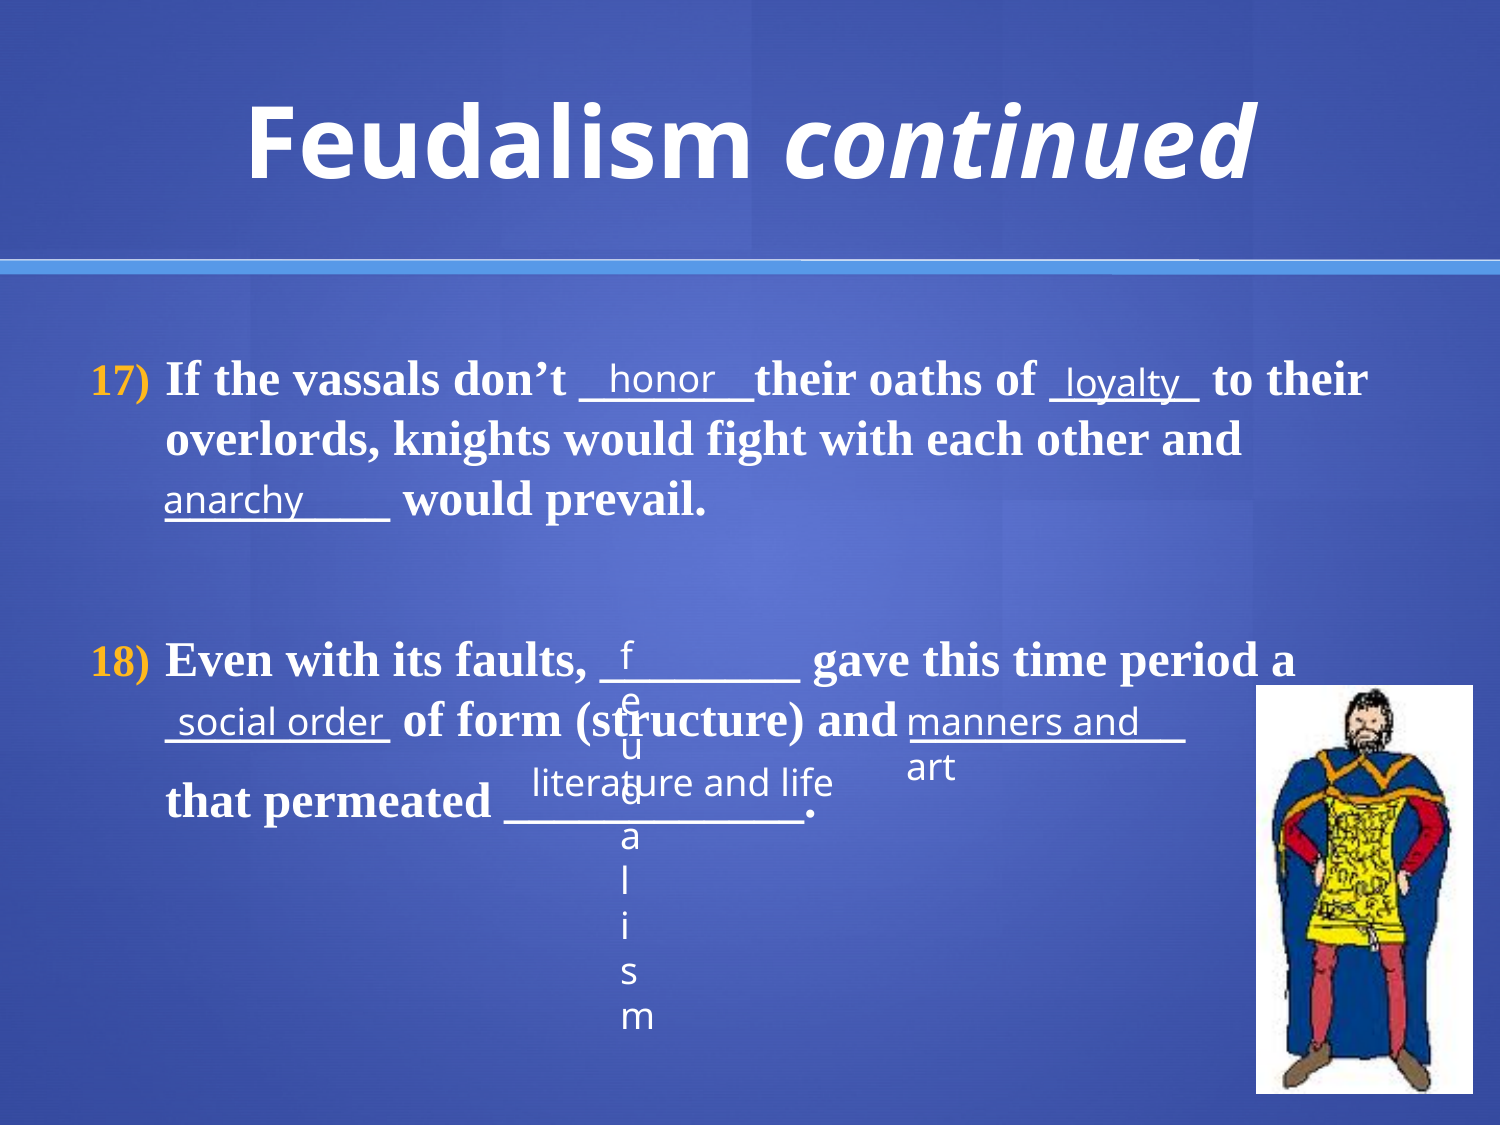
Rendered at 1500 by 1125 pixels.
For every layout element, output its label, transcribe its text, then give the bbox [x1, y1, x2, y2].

text_box loyalty [1050, 351, 1195, 412]
text_box feudalism [620, 624, 628, 751]
text_box literature and life [516, 751, 895, 812]
list If the vassals don’t _______their oaths of ______ to their overlords, knights would fight with each other and _________ would prevail. Even with its faults, ________ gave this time period a _________ of form (structure) and ___________ that permeated ____________. [75, 337, 1425, 988]
title Feudalism continued [75, 45, 1425, 233]
text_box anarchy [148, 468, 360, 529]
picture [1254, 684, 1474, 1095]
text_box honor [593, 347, 922, 408]
text_box manners and art [891, 690, 1196, 796]
text_box social order [163, 690, 406, 751]
text_box feudalism [620, 812, 628, 1045]
